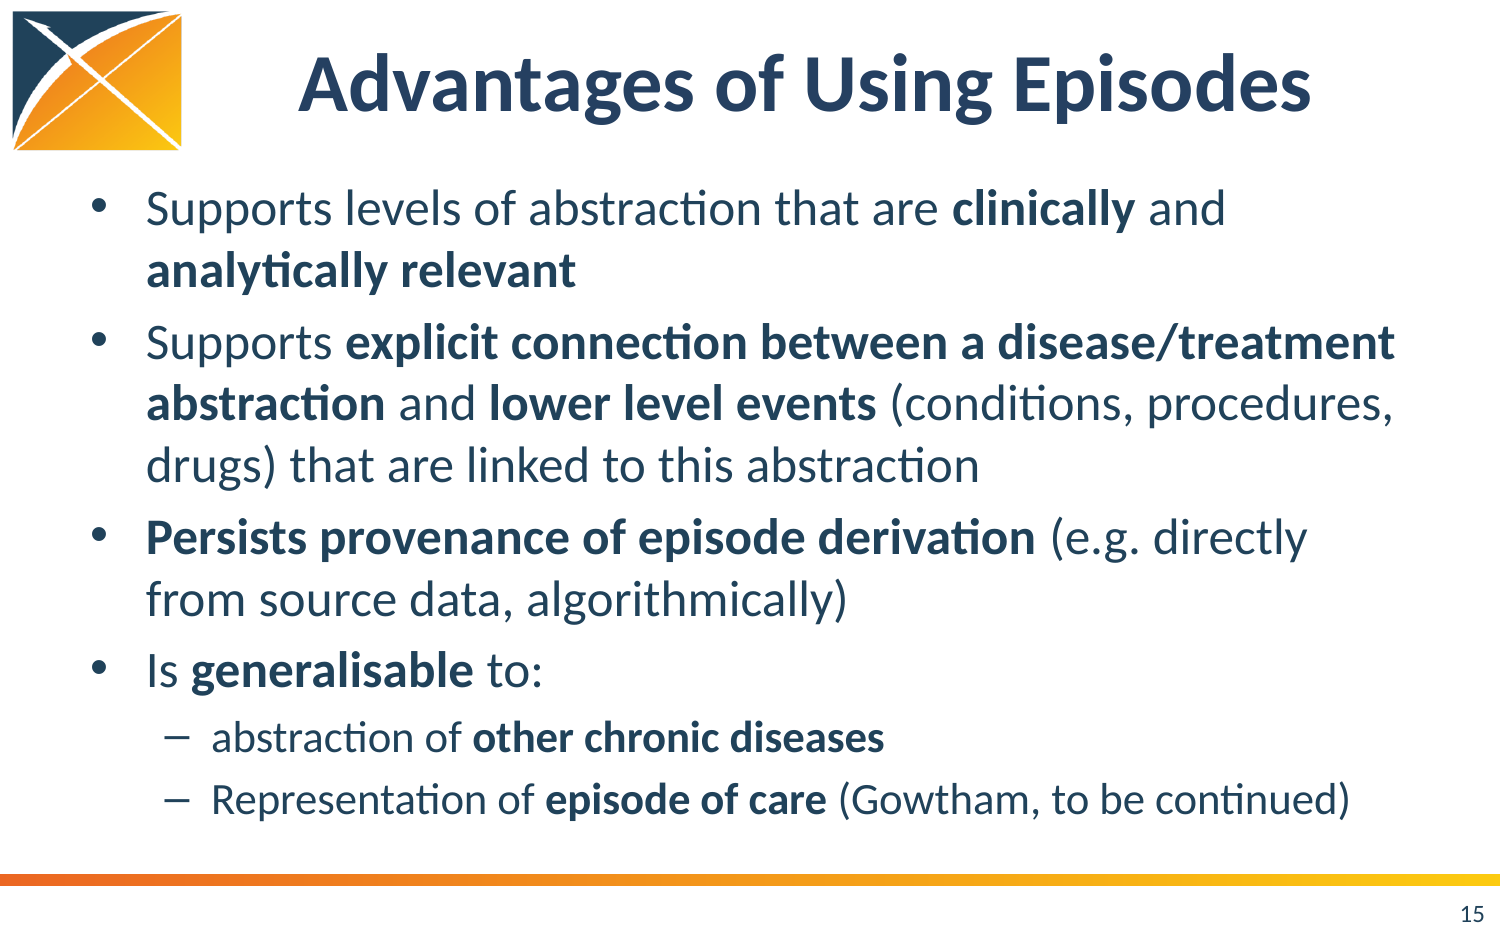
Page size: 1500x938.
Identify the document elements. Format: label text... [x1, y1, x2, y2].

list Supports levels of abstraction that are clinically and analytically relevant Supports explicit connection between a disease/treatment abstraction and lower level events (conditions, procedures, drugs) that are linked to this abstraction Persists provenance of episode derivation (e.g. directly from source data, algorithmically) Is generalisable to: abstraction of other chronic diseases Representation of episode of care (Gowtham, to be continued) [75, 166, 1425, 838]
picture [0, 0, 206, 167]
slide_number 15 [1149, 887, 1500, 938]
title Advantages of Using Episodes [187, 20, 1425, 136]
